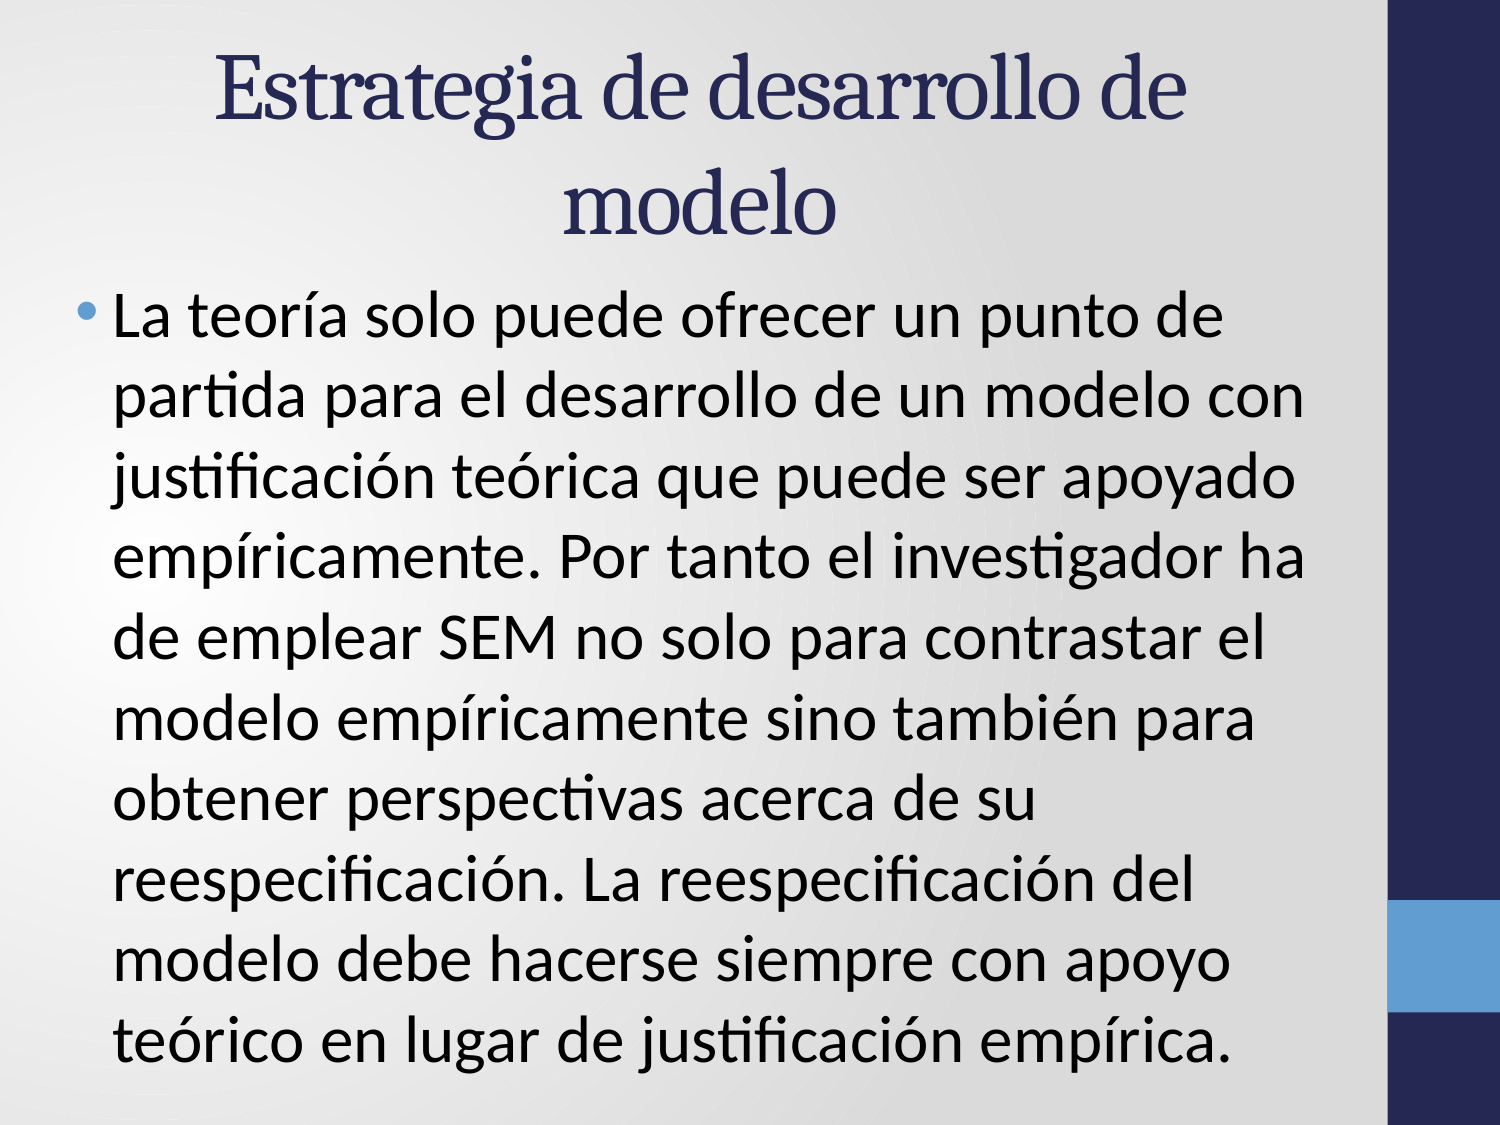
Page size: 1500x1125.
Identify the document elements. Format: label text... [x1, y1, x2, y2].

list La teoría solo puede ofrecer un punto de partida para el desarrollo de un modelo con justificación teórica que puede ser apoyado empíricamente. Por tanto el investigador ha de emplear SEM no solo para contrastar el modelo empíricamente sino también para obtener perspectivas acerca de su reespecificación. La reespecificación del modelo debe hacerse siempre con apoyo teórico en lugar de justificación empírica. [41, 262, 1325, 1094]
title Estrategia de desarrollo de modelo [75, 45, 1325, 233]
